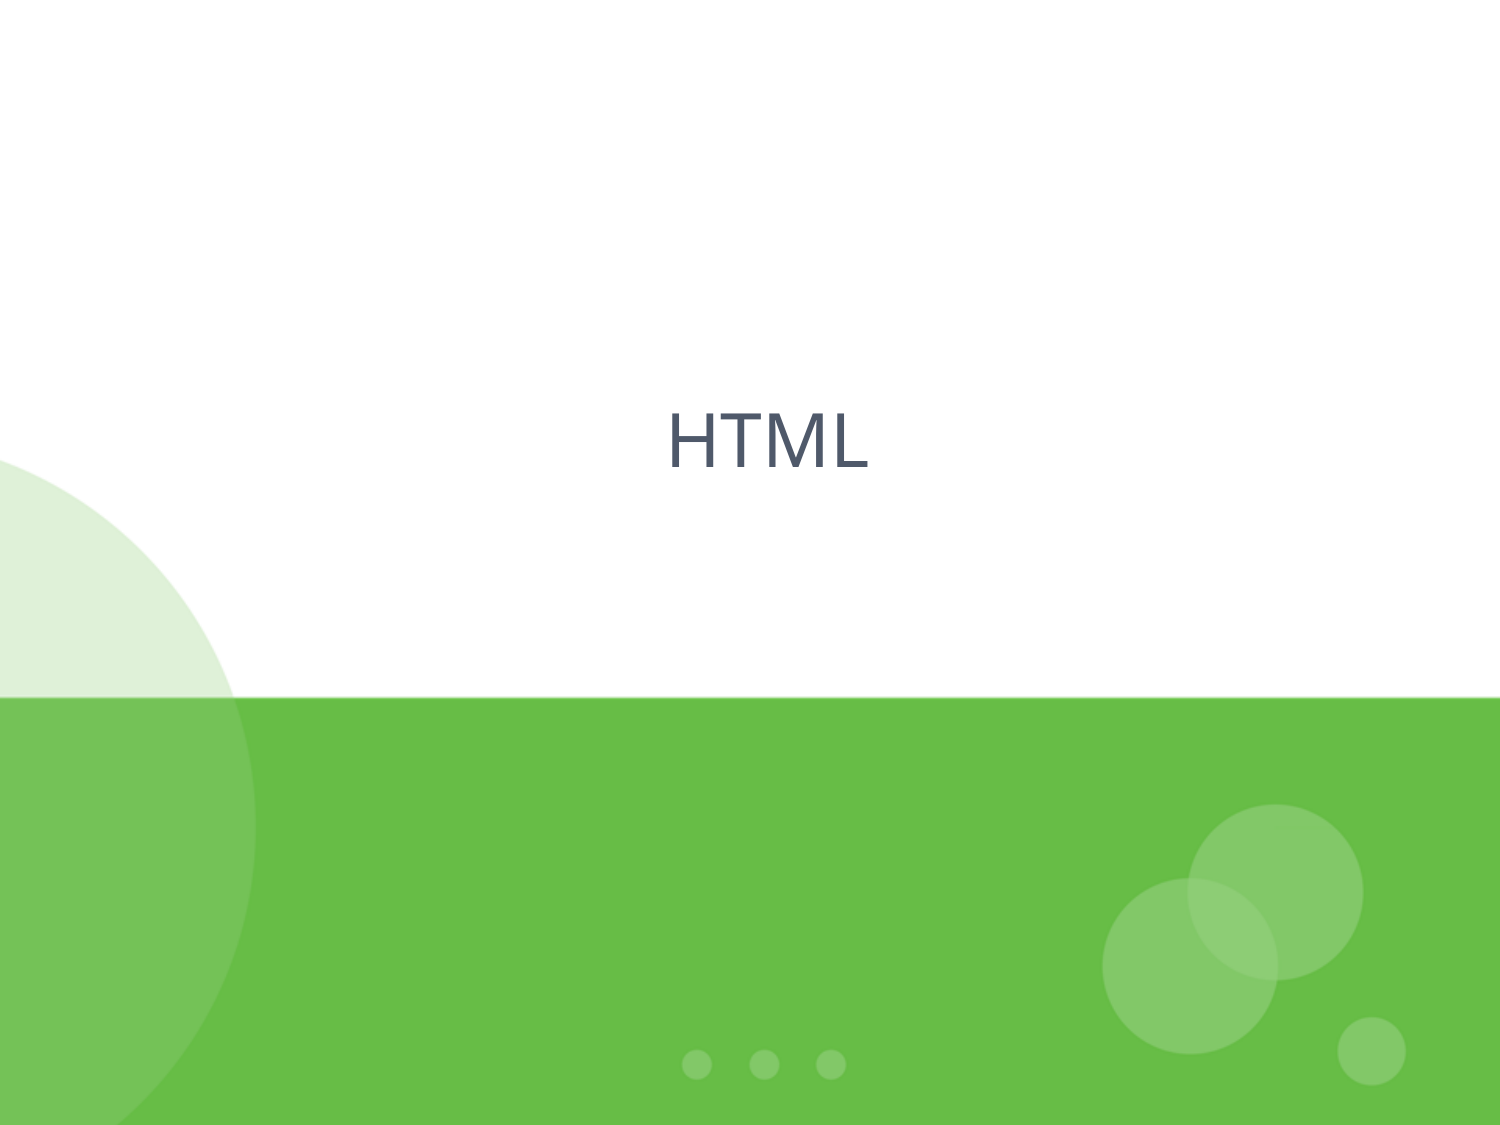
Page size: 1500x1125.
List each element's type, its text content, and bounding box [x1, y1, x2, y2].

picture [0, 65, 1500, 1125]
title HTML [237, 349, 1313, 526]
